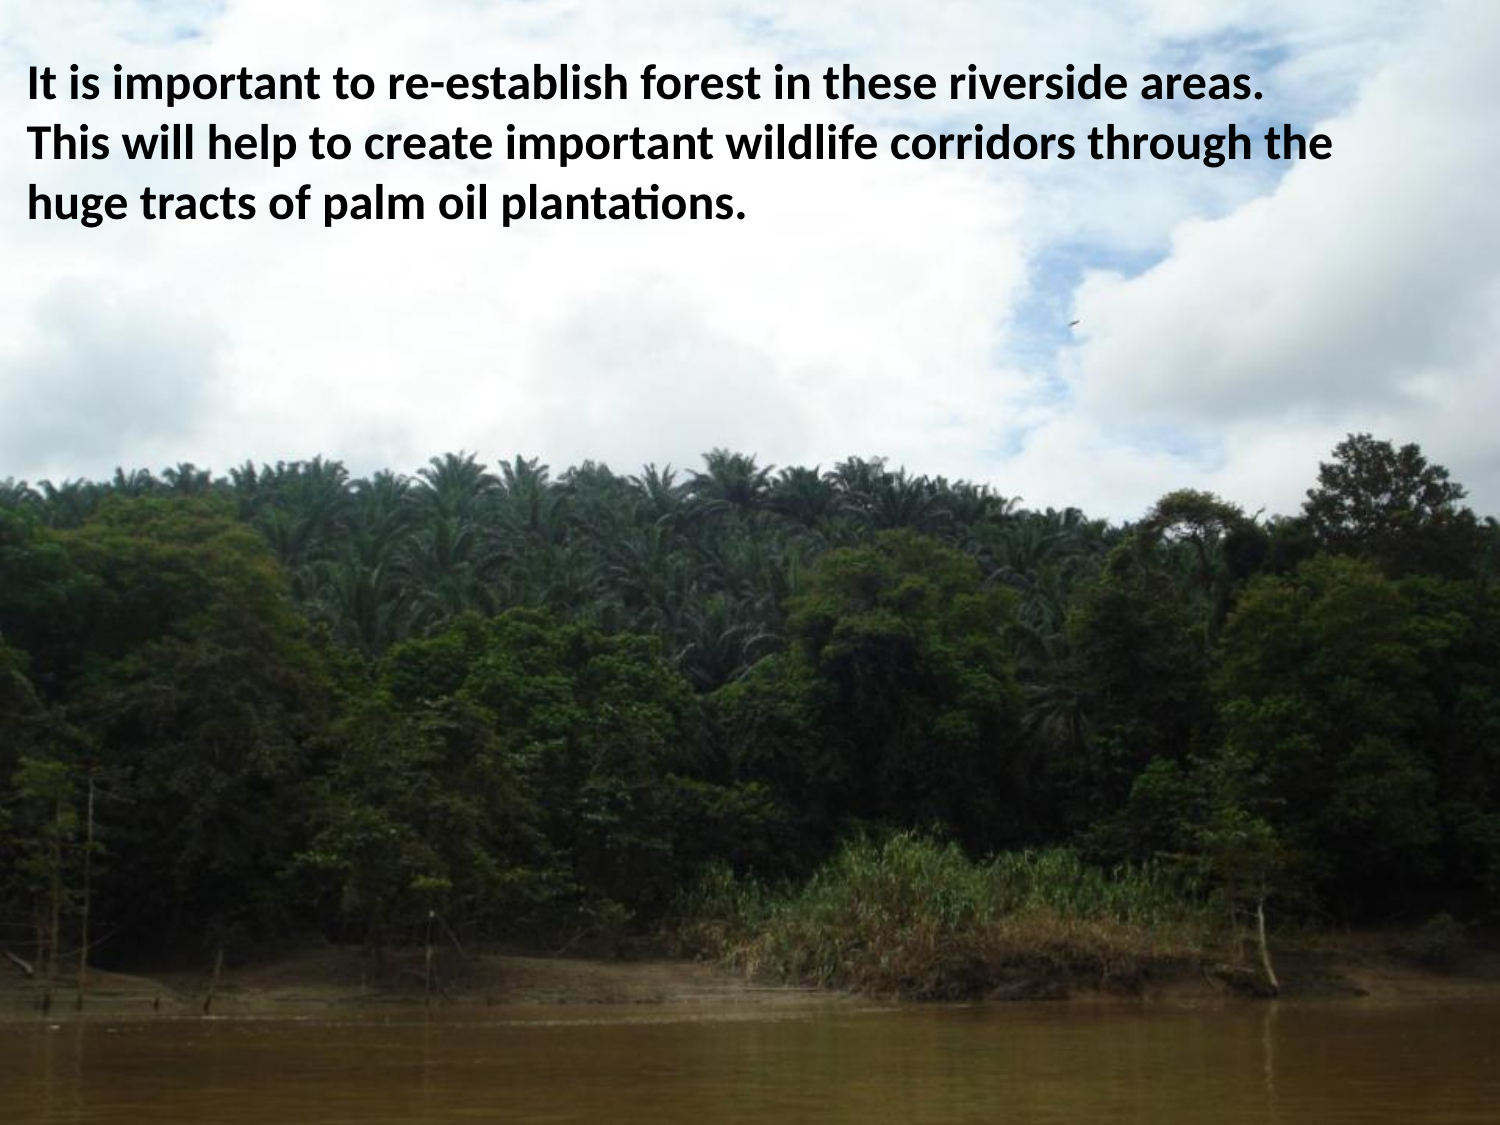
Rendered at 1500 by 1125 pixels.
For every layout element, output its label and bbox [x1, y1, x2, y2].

list [0, 0, 1500, 1125]
